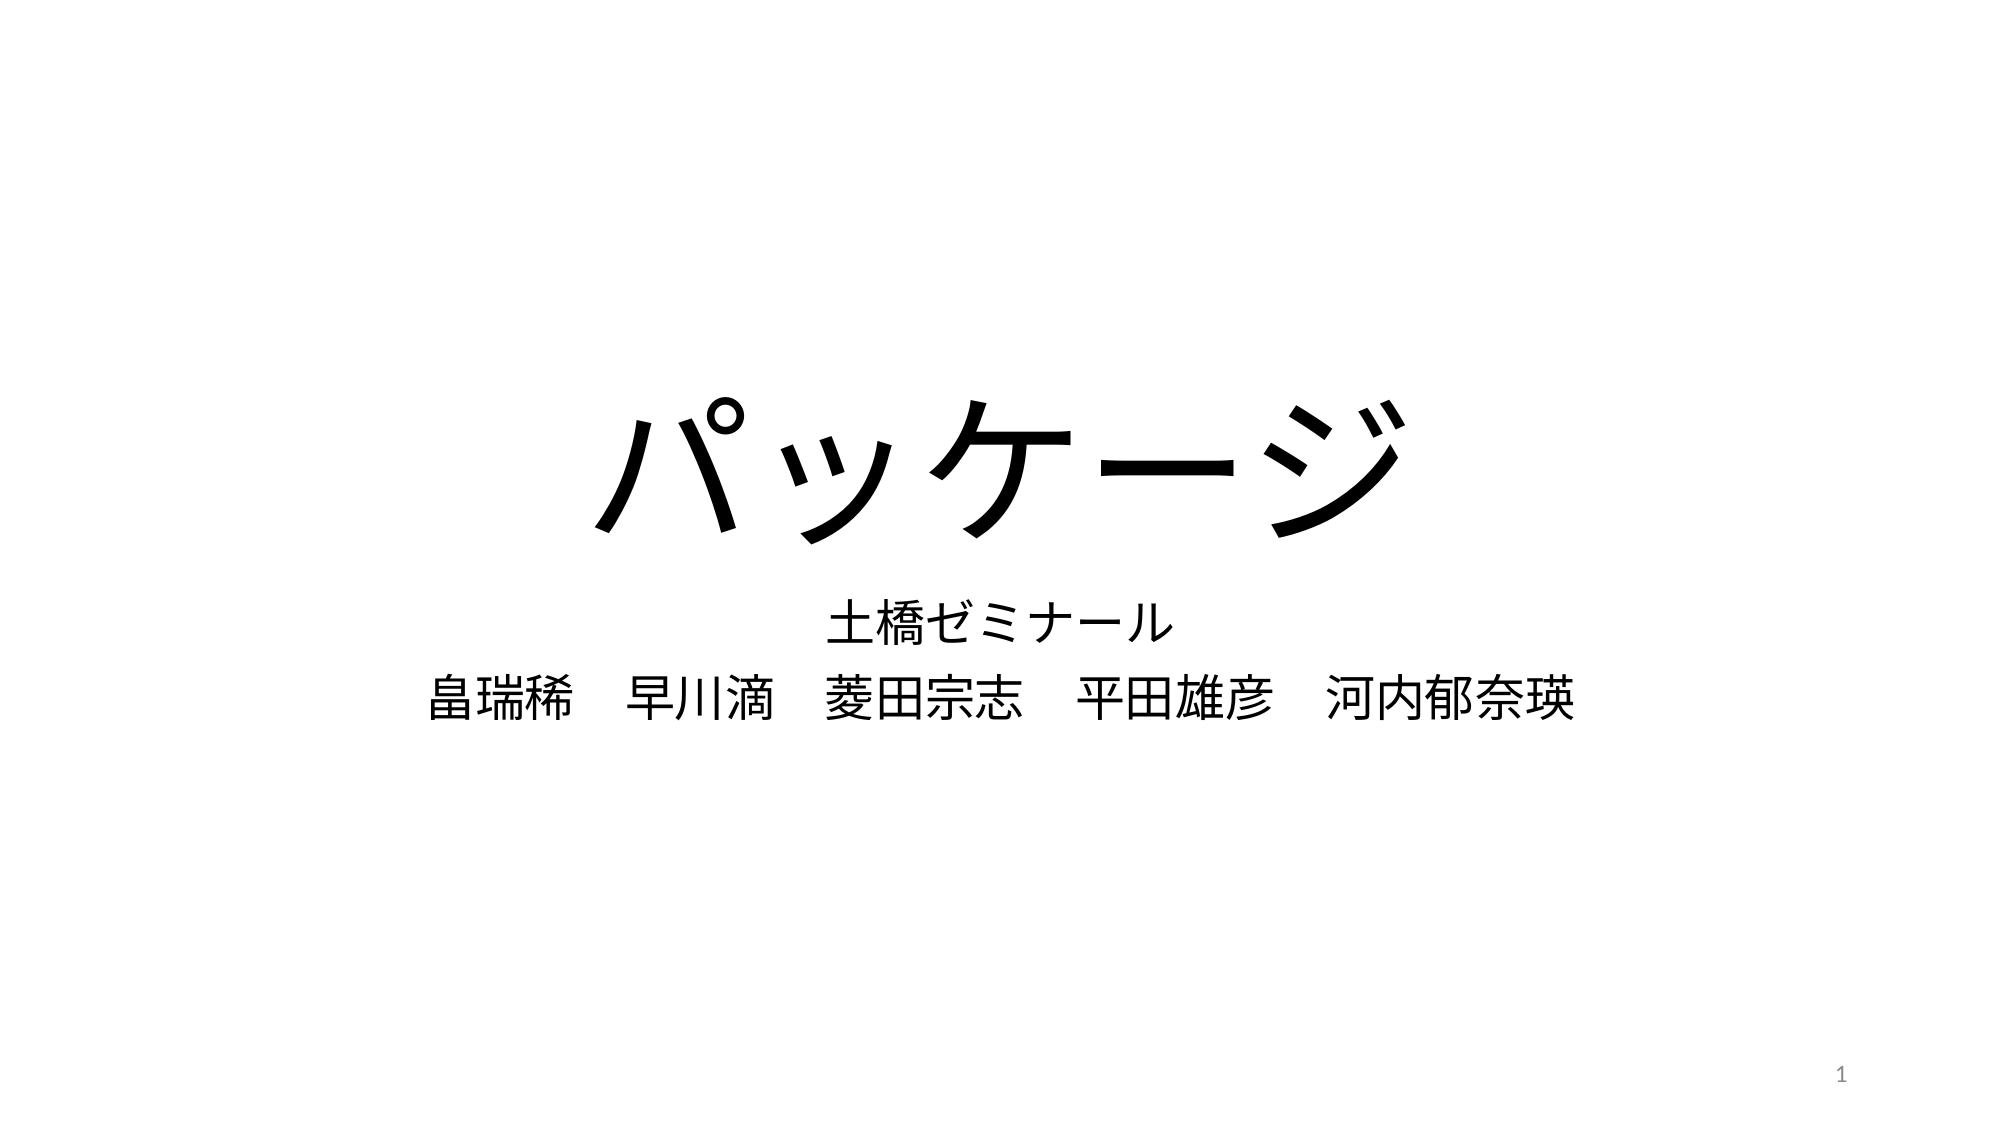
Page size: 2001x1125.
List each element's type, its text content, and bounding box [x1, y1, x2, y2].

subtitle 土橋ゼミナール 畠瑞稀 早川滴 菱田宗志 平田雄彦 河内郁奈瑛 [249, 590, 1750, 863]
slide_number 1 [1412, 1042, 1863, 1103]
title パッケージ [249, 184, 1750, 576]
